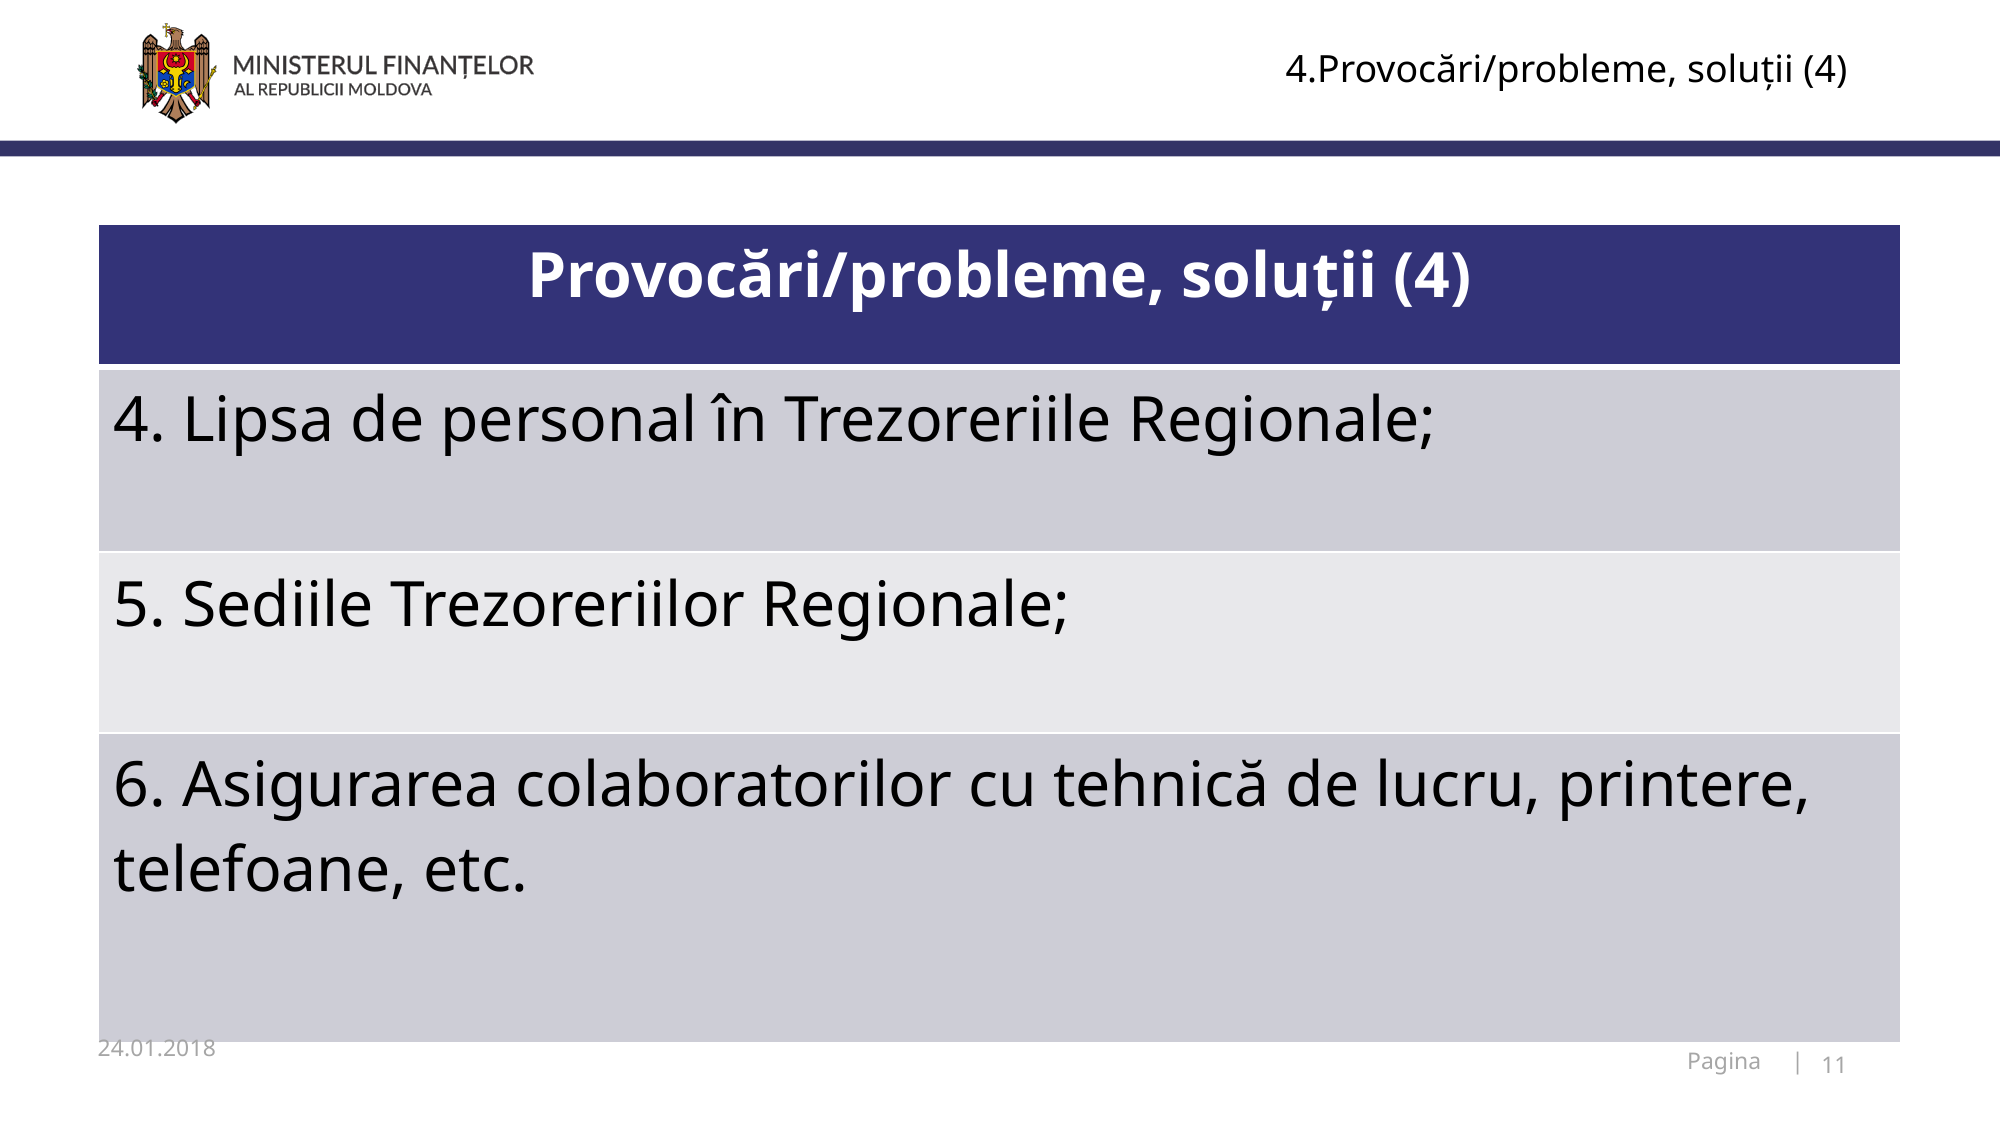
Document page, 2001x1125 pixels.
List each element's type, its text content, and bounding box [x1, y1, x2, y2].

table_header Provocări/probleme, soluții (4) [99, 225, 1900, 364]
slide_number 11 [1801, 1042, 1863, 1103]
table_cell 6. Asigurarea colaboratorilor cu tehnică de lucru, printere, telefoane, etc. [99, 734, 1900, 1042]
table_cell 5. Sediile Trezoreriilor Regionale; [99, 553, 1900, 732]
picture [137, 23, 534, 124]
table_cell 4. Lipsa de personal în Trezoreriile Regionale; [99, 370, 1900, 551]
list 4.Provocări/probleme, soluții (4) [1041, 42, 1863, 100]
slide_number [82, 1026, 533, 1087]
